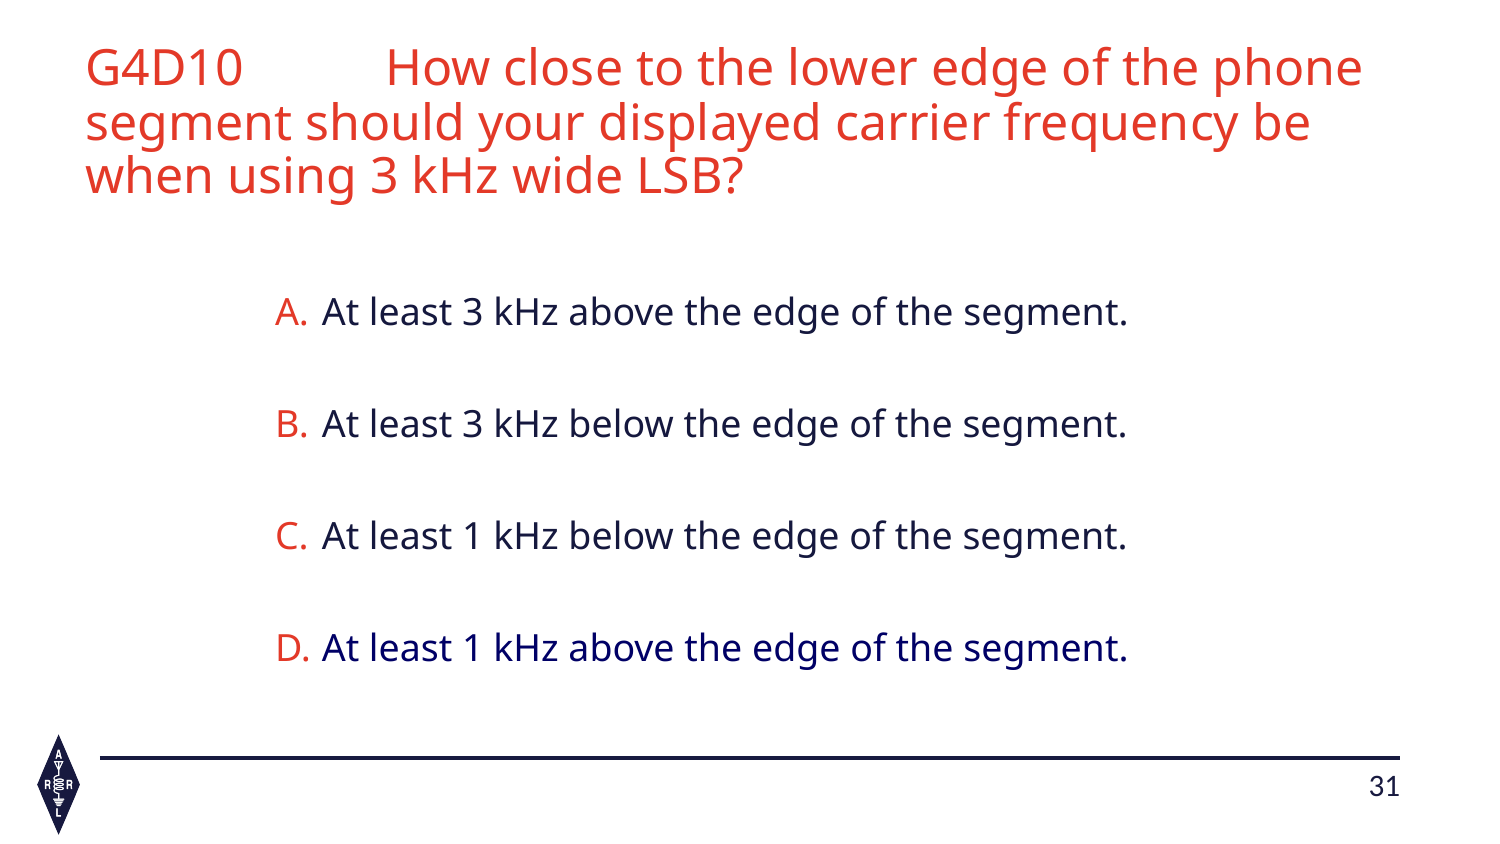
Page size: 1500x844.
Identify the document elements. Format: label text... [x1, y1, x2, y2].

picture [37, 734, 80, 835]
slide_number 31 [1302, 761, 1400, 807]
title G4D10 How close to the lower edge of the phone segment should your displayed carrier frequency be when using 3 kHz wide LSB? [85, 36, 1415, 228]
list At least 3 kHz above the edge of the segment. At least 3 kHz below the edge of the segment. At least 1 kHz below the edge of the segment. At least 1 kHz above the edge of the segment. [275, 286, 1225, 703]
